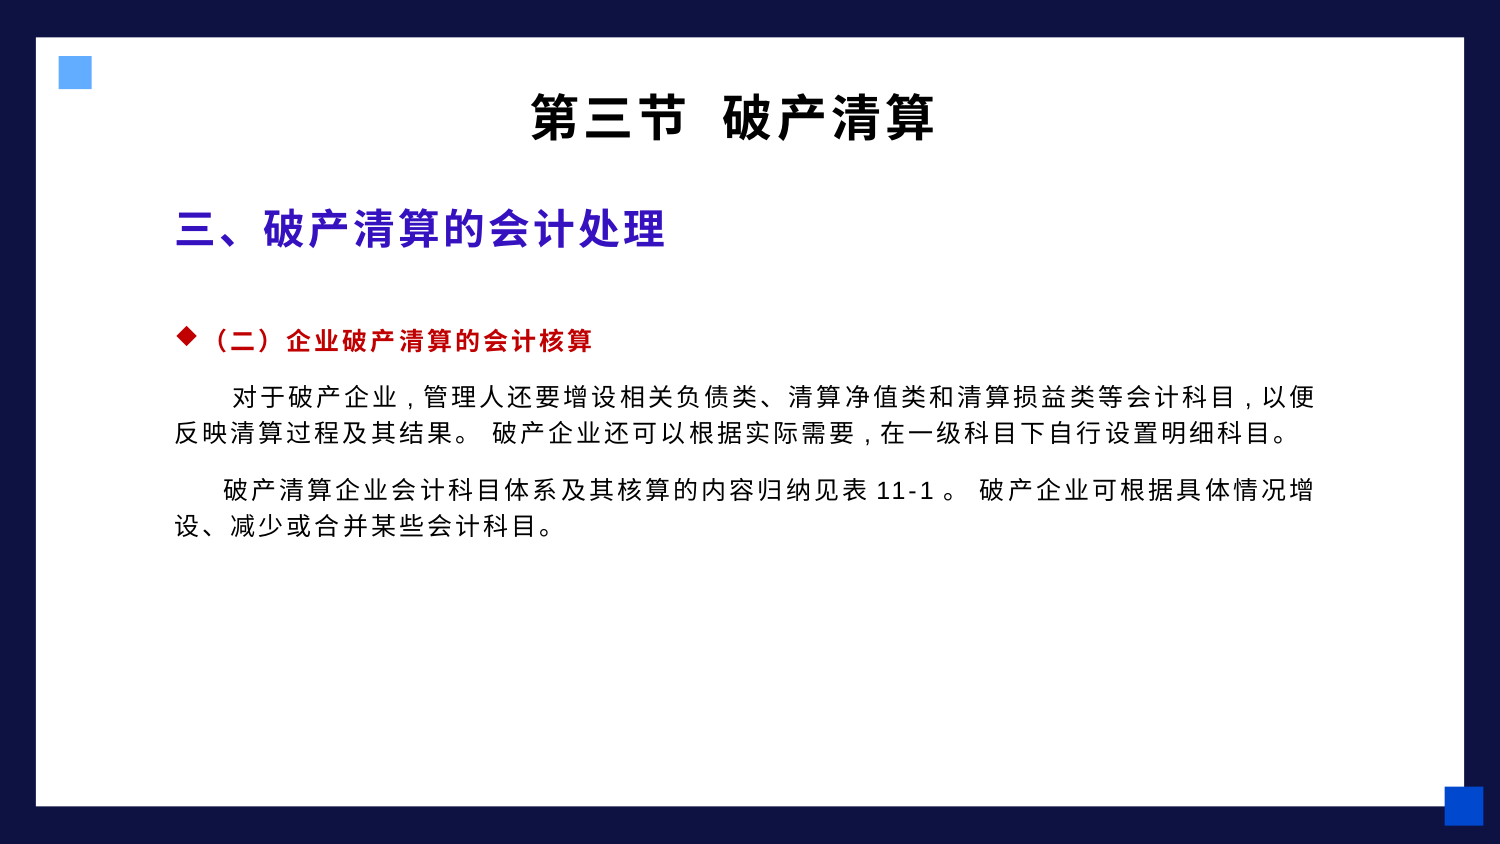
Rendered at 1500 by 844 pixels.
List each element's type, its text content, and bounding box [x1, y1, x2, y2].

text_box 第三节 破产清算 [514, 79, 966, 155]
list （二）企业破产清算的会计核算 对于破产企业,管理人还要增设相关负债类、清算净值类和清算损益类等会计科目,以便反映清算过程及其结果。 破产企业还可以根据实际需要,在一级科目下自行设置明细科目。 破产清算企业会计科目体系及其核算的内容归纳见表11-1。 破产企业可根据具体情况增设、减少或合并某些会计科目。 [157, 268, 1343, 693]
title 三、破产清算的会计处理 [157, 173, 1343, 263]
